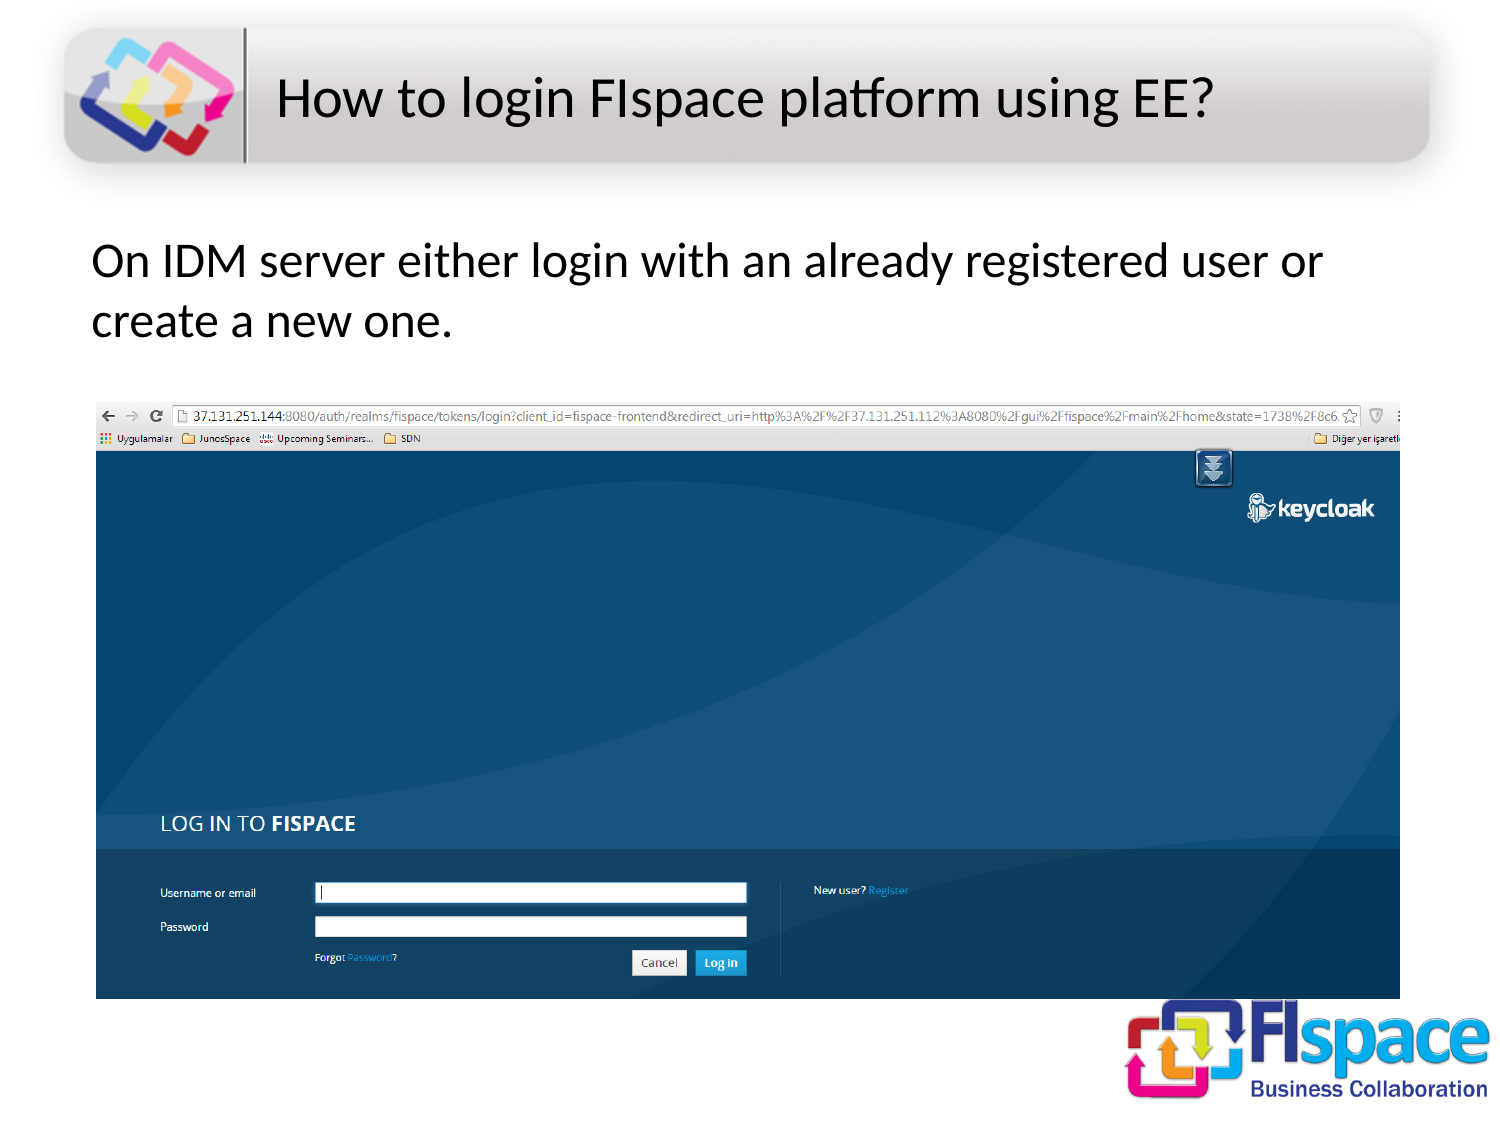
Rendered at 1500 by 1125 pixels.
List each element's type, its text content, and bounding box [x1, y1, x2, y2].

picture [95, 402, 1496, 1101]
title How to login FIspace platform using EE? [261, 39, 1401, 149]
text_box On IDM server either login with an already registered user or create a new one. [76, 219, 1400, 355]
picture [0, 0, 1500, 253]
